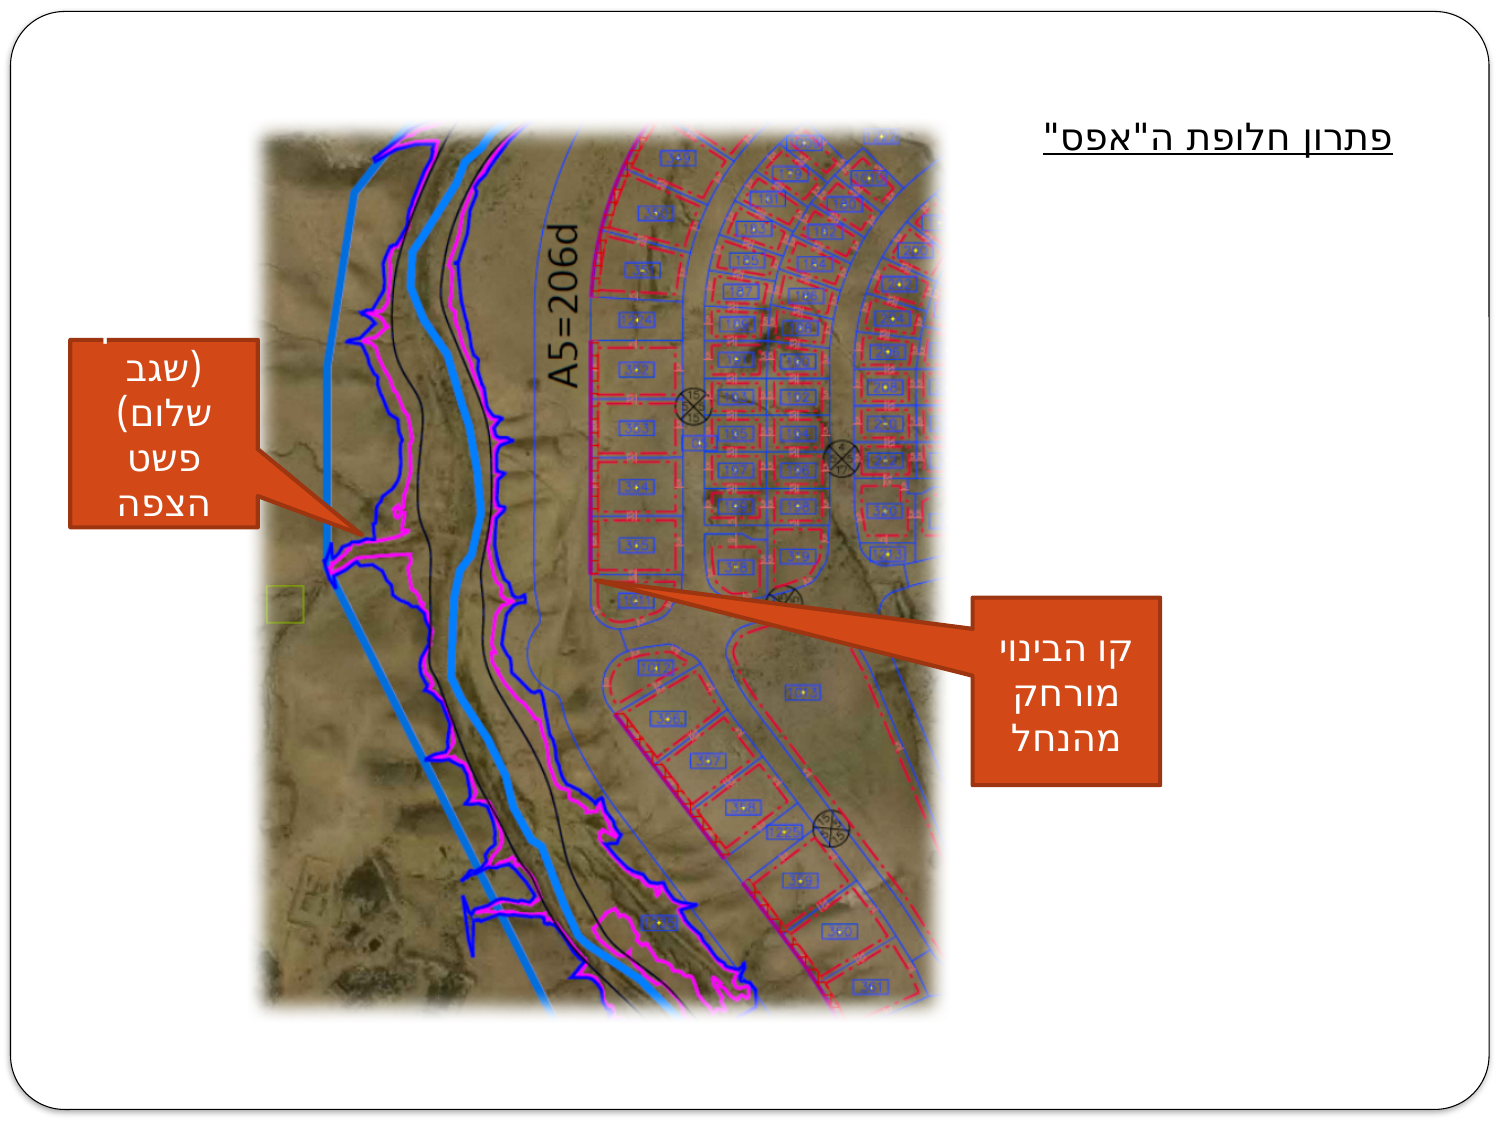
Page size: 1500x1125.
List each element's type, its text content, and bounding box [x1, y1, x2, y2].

text_box פתרון חלופת ה"אפס" [1027, 105, 1408, 166]
picture [145, 147, 1052, 994]
text_box נחל צאן (שגב שלום) פשט הצפה מחושב [68, 337, 140, 530]
text_box קו הבינוי מורחק מהנחל [1055, 595, 1163, 788]
